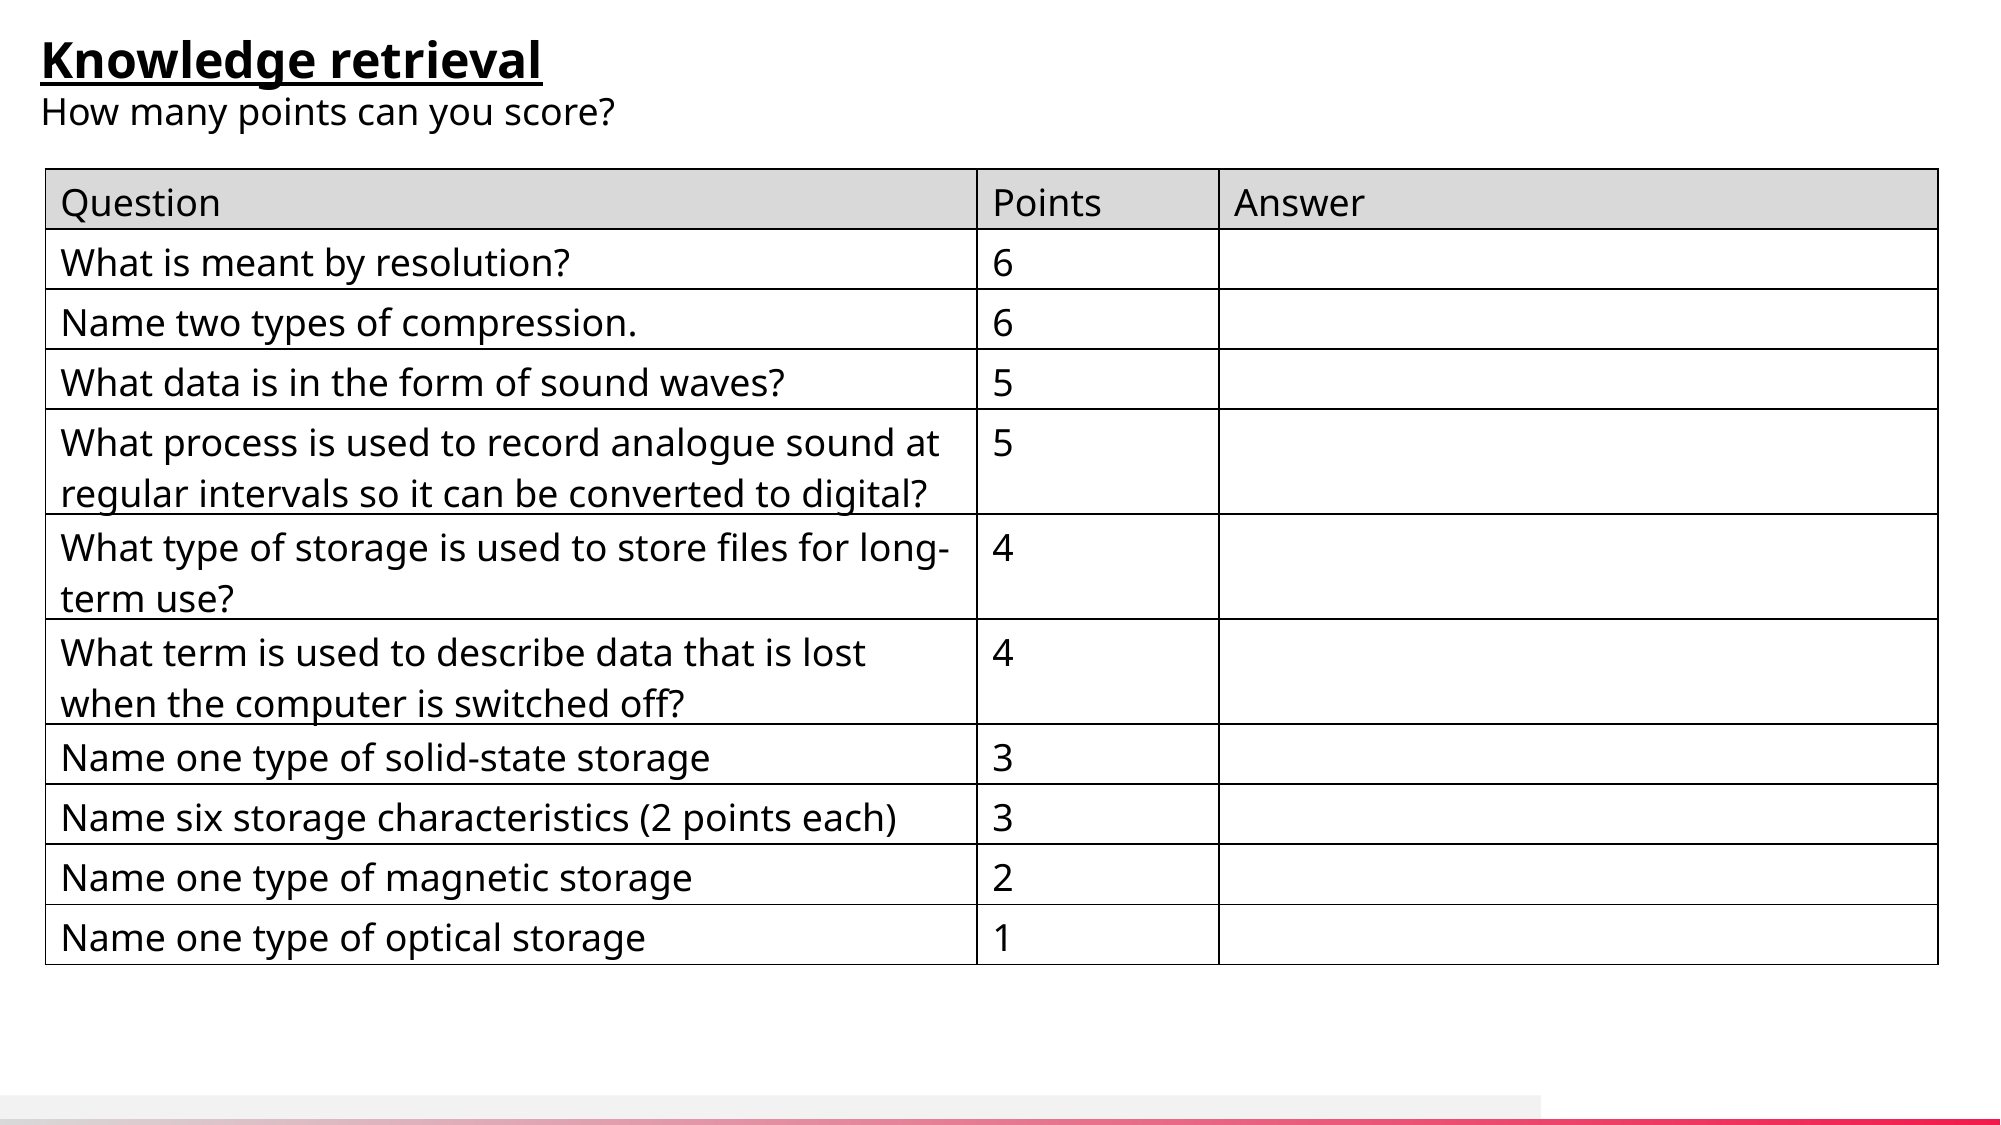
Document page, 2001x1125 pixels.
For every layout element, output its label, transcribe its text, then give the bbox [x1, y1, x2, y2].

table_cell What process is used to record analogue sound at regular intervals so it can be converted to digital? [46, 410, 976, 513]
table_cell What is meant by resolution? [46, 230, 976, 288]
table_cell 6 [978, 290, 1218, 348]
table_cell 3 [978, 725, 1218, 783]
table_cell What data is in the form of sound waves? [46, 350, 976, 408]
table_cell Name one type of optical storage [46, 905, 976, 964]
text_box Knowledge retrieval How many points can you score? [25, 21, 1095, 141]
table_cell Name one type of magnetic storage [46, 845, 976, 904]
table_cell 6 [978, 230, 1218, 288]
table_cell What type of storage is used to store files for long-term use? [46, 515, 976, 618]
table_cell [1220, 410, 1937, 513]
table_cell [1220, 350, 1937, 408]
table_cell [1220, 785, 1937, 843]
table_cell 4 [978, 515, 1218, 618]
table_cell [1220, 515, 1937, 618]
table_cell [1220, 290, 1937, 348]
table_header Points [978, 170, 1218, 228]
table_cell [1220, 845, 1937, 904]
table_cell 3 [978, 785, 1218, 843]
table_cell 4 [978, 620, 1218, 723]
table_cell 5 [978, 410, 1218, 513]
table_header Answer [1220, 170, 1937, 228]
table_cell Name two types of compression. [46, 290, 976, 348]
table_header Question [46, 170, 976, 228]
table_cell Name one type of solid-state storage [46, 725, 976, 783]
table_cell What term is used to describe data that is lost when the computer is switched off? [46, 620, 976, 723]
table_cell 1 [978, 905, 1218, 964]
table_cell 2 [978, 845, 1218, 904]
table_cell [1220, 620, 1937, 723]
table_cell [1220, 725, 1937, 783]
table_cell [1220, 230, 1937, 288]
table_cell [1220, 905, 1937, 964]
table_cell Name six storage characteristics (2 points each) [46, 785, 976, 843]
table_cell 5 [978, 350, 1218, 408]
